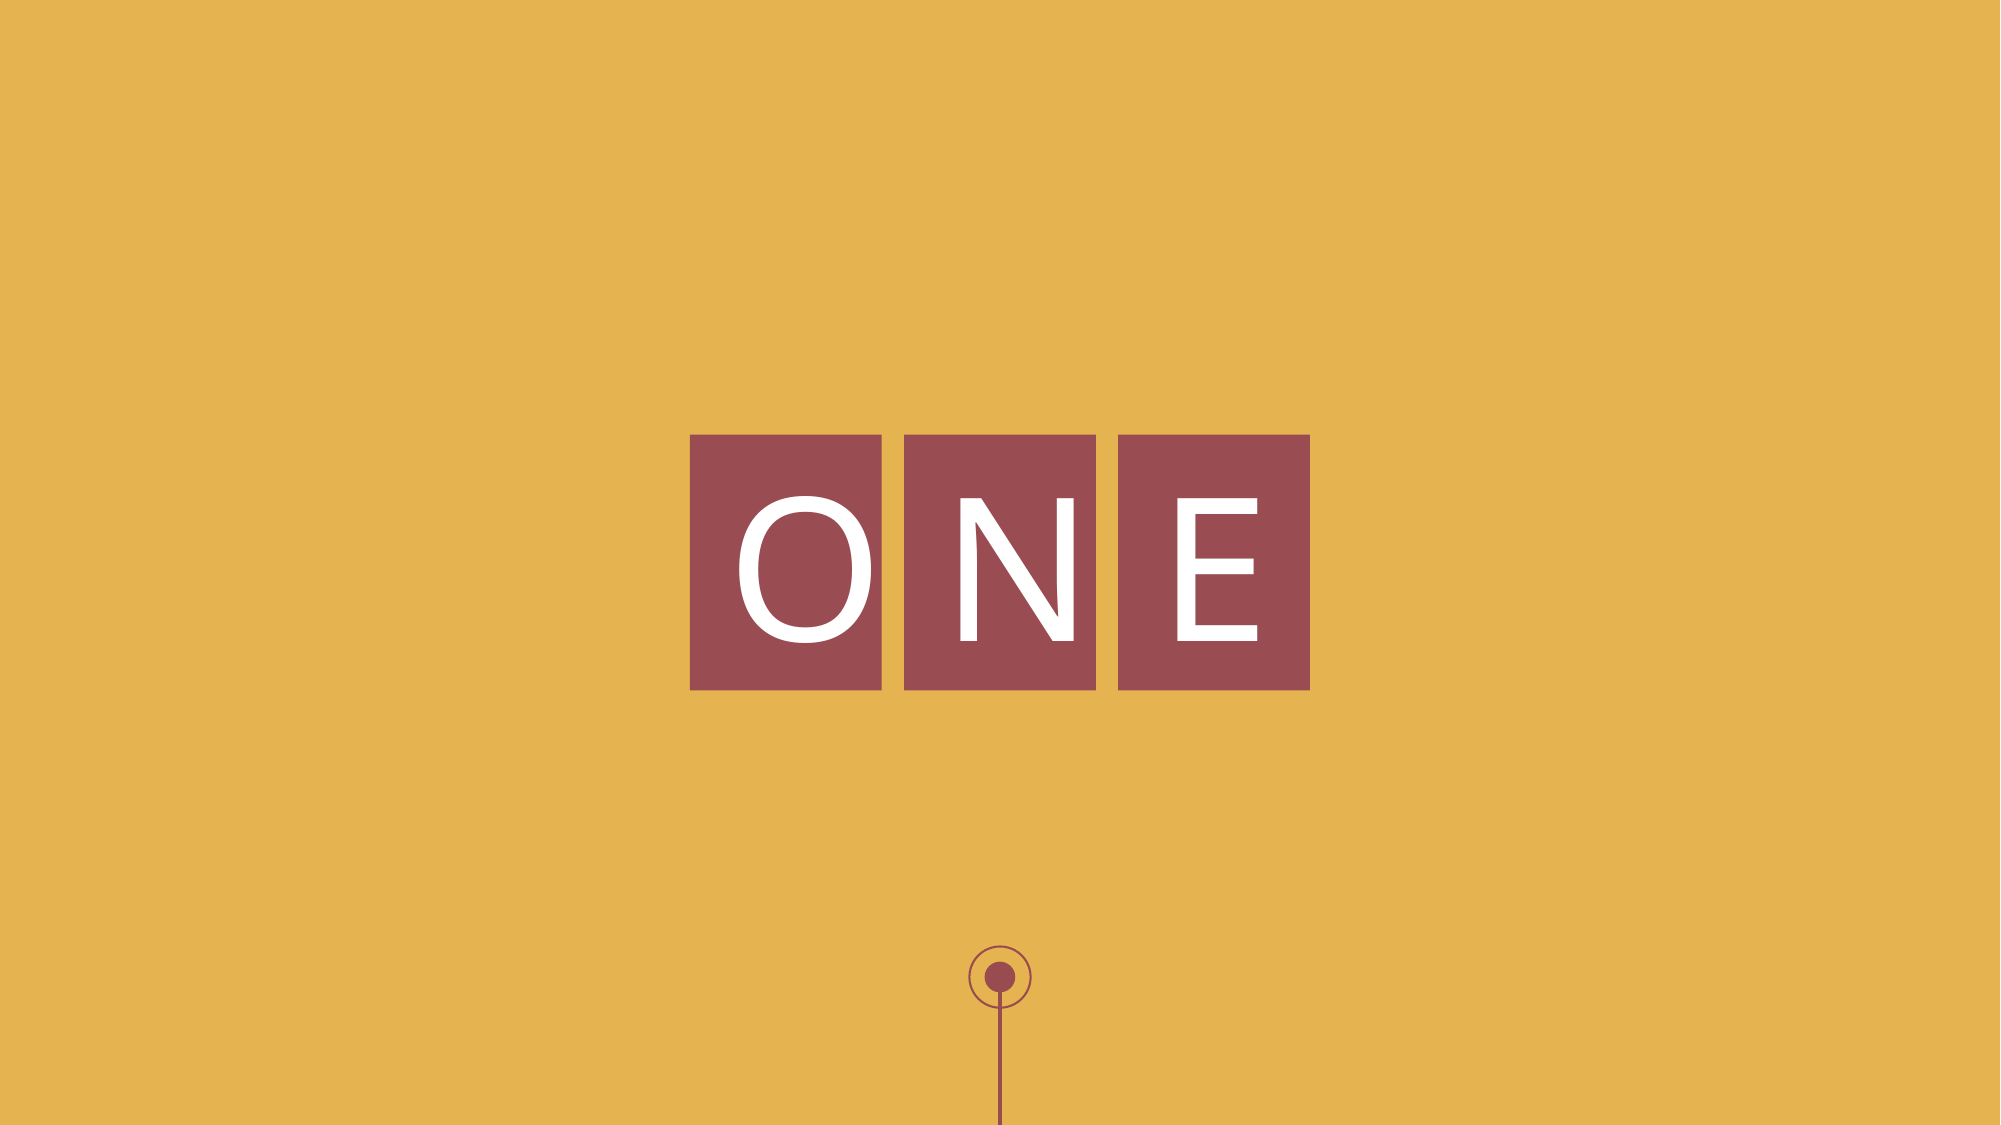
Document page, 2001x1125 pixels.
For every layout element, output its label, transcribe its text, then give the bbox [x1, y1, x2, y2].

text_box E [1141, 434, 1288, 690]
text_box O [712, 434, 859, 690]
text_box [689, 434, 883, 691]
text_box [903, 434, 1097, 691]
text_box [968, 945, 1032, 1005]
text_box [1117, 434, 1311, 691]
text_box N [926, 434, 1073, 690]
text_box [984, 961, 1016, 1125]
